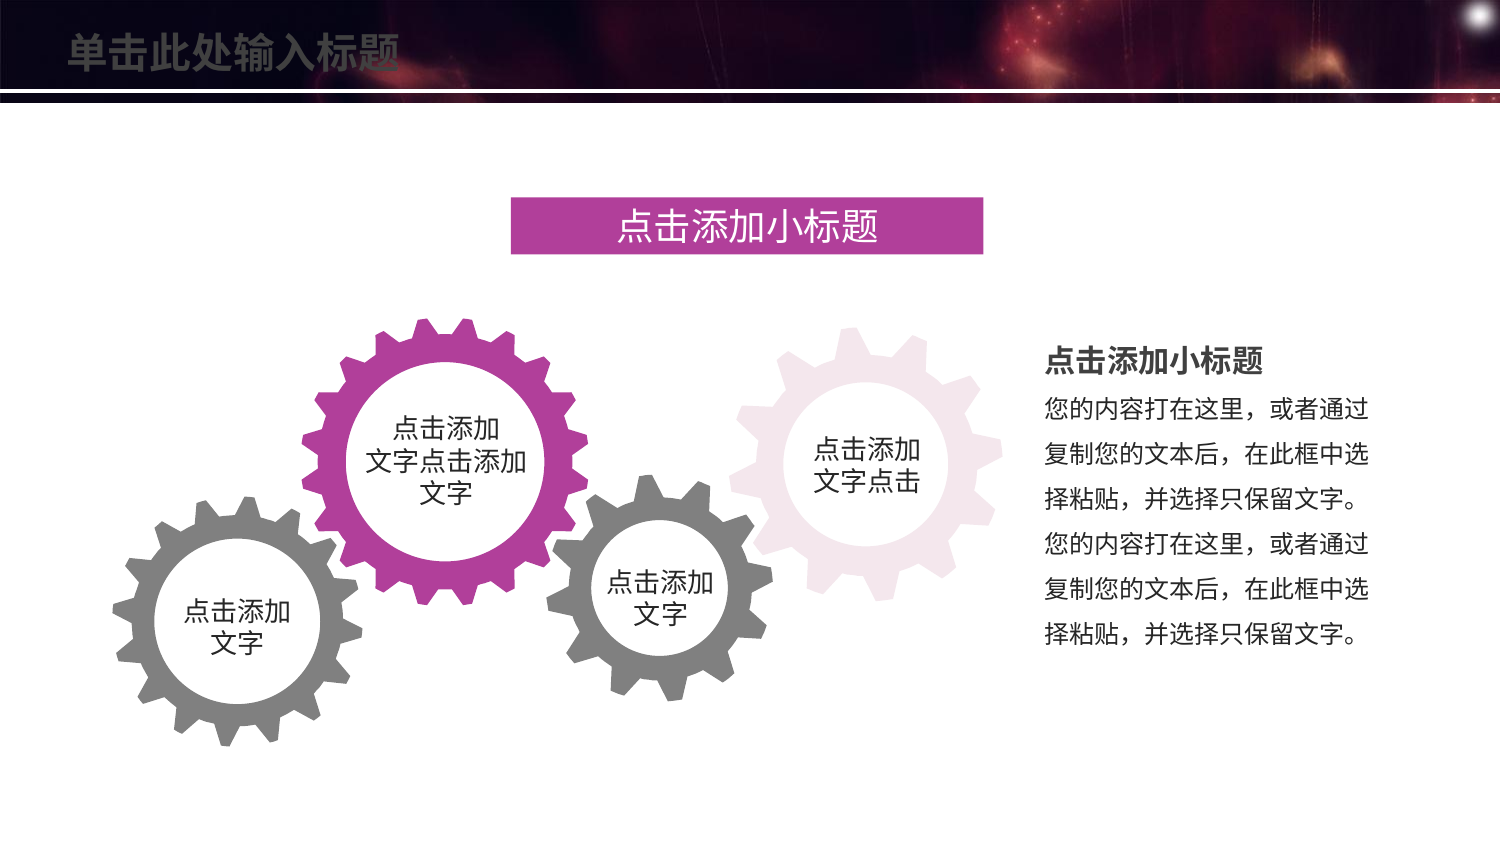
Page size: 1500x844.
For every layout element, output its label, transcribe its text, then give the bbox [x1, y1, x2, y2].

picture [0, 0, 1500, 89]
text_box [301, 318, 589, 606]
text_box [728, 327, 1003, 602]
text_box 点击添加 文字 [592, 559, 727, 636]
text_box 点击添加 文字点击添加 文字 [348, 406, 544, 515]
text_box 点击添加 文字点击 [784, 426, 948, 503]
text_box [546, 474, 773, 702]
text_box 单击此处输入标题 [51, 9, 443, 85]
text_box 点击添加小标题 您的内容打在这里，或者通过复制您的文本后，在此框中选择粘贴，并选择只保留文字。 您的内容打在这里，或者通过复制您的文本后，在此框中选择粘贴，并选择只保留文字。 [1033, 317, 1387, 654]
picture [0, 93, 1500, 103]
text_box 点击添加 文字 [168, 588, 307, 665]
text_box [112, 496, 363, 747]
text_box 点击添加小标题 [509, 195, 985, 256]
